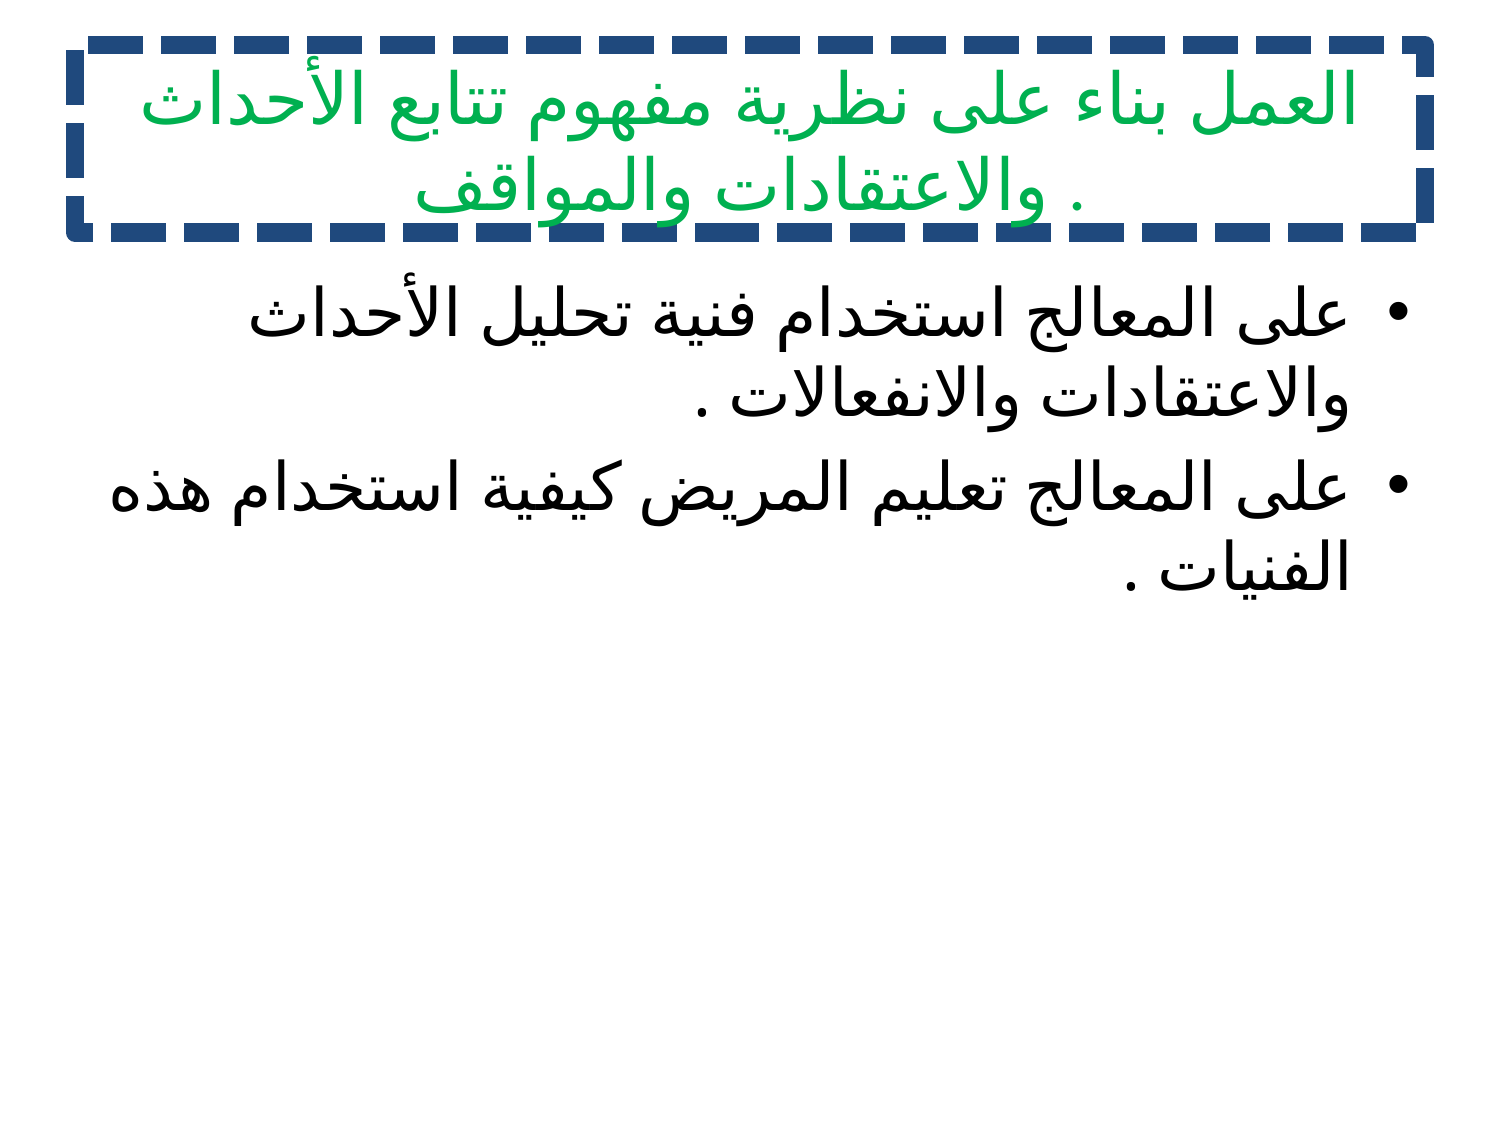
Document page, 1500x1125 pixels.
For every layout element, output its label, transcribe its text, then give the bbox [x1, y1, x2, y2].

list على المعالج استخدام فنية تحليل الأحداث والاعتقادات والانفعالات . على المعالج تعليم المريض كيفية استخدام هذه الفنيات . [75, 262, 1425, 1005]
title العمل بناء على نظرية مفهوم تتابع الأحداث والاعتقادات والمواقف . [75, 45, 1425, 233]
